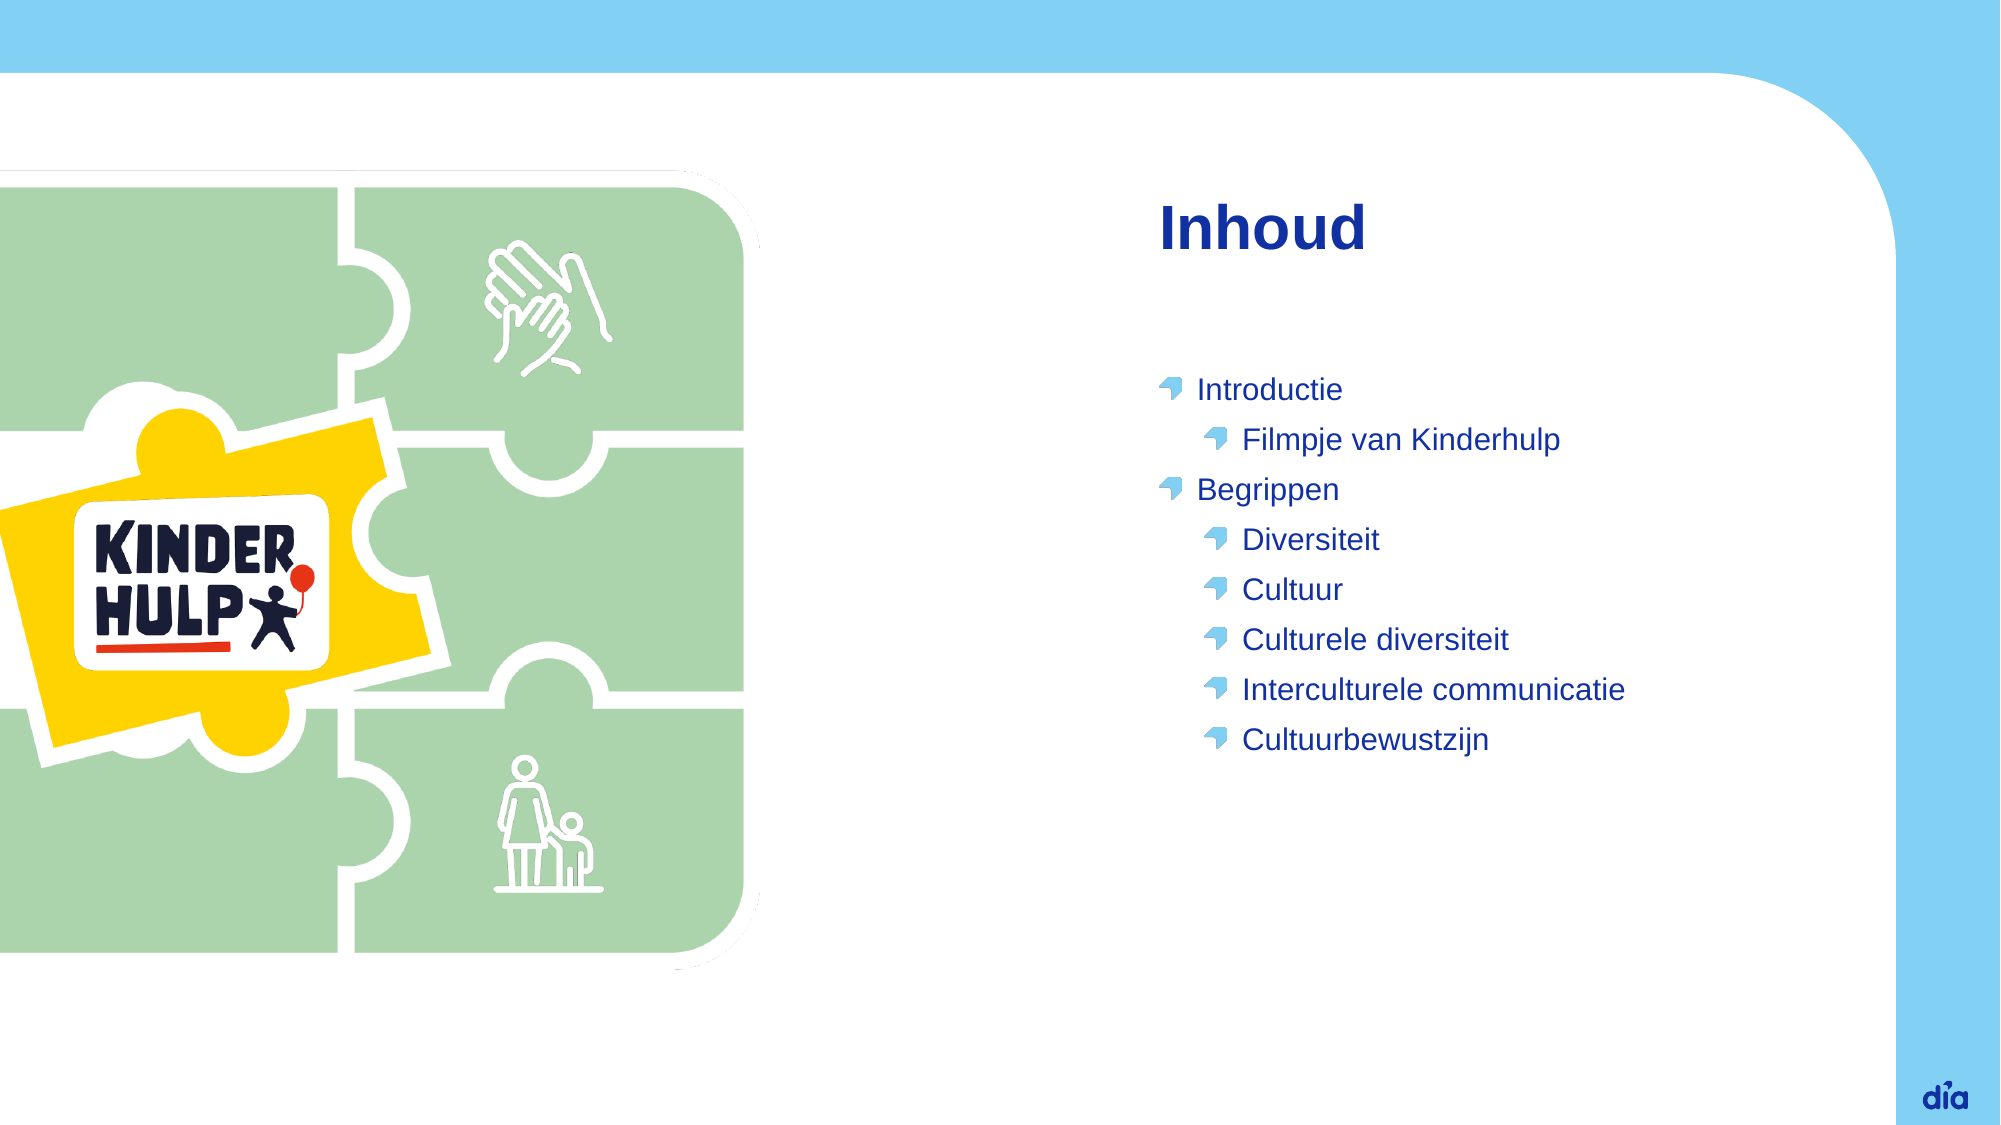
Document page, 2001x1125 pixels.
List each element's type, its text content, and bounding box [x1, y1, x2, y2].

picture [1204, 677, 1227, 699]
picture [1159, 377, 1182, 400]
list Introductie Filmpje van Kinderhulp Begrippen Diversiteit Cultuur Culturele diversiteit Interculturele communicatie Cultuurbewustzijn [1159, 369, 1857, 1098]
picture [1159, 477, 1182, 500]
picture [1204, 427, 1227, 450]
picture [1204, 577, 1227, 600]
picture [1204, 727, 1227, 749]
picture [0, 0, 1001, 1125]
picture [1204, 527, 1227, 550]
picture [1204, 627, 1227, 650]
title Inhoud [1159, 72, 1857, 262]
